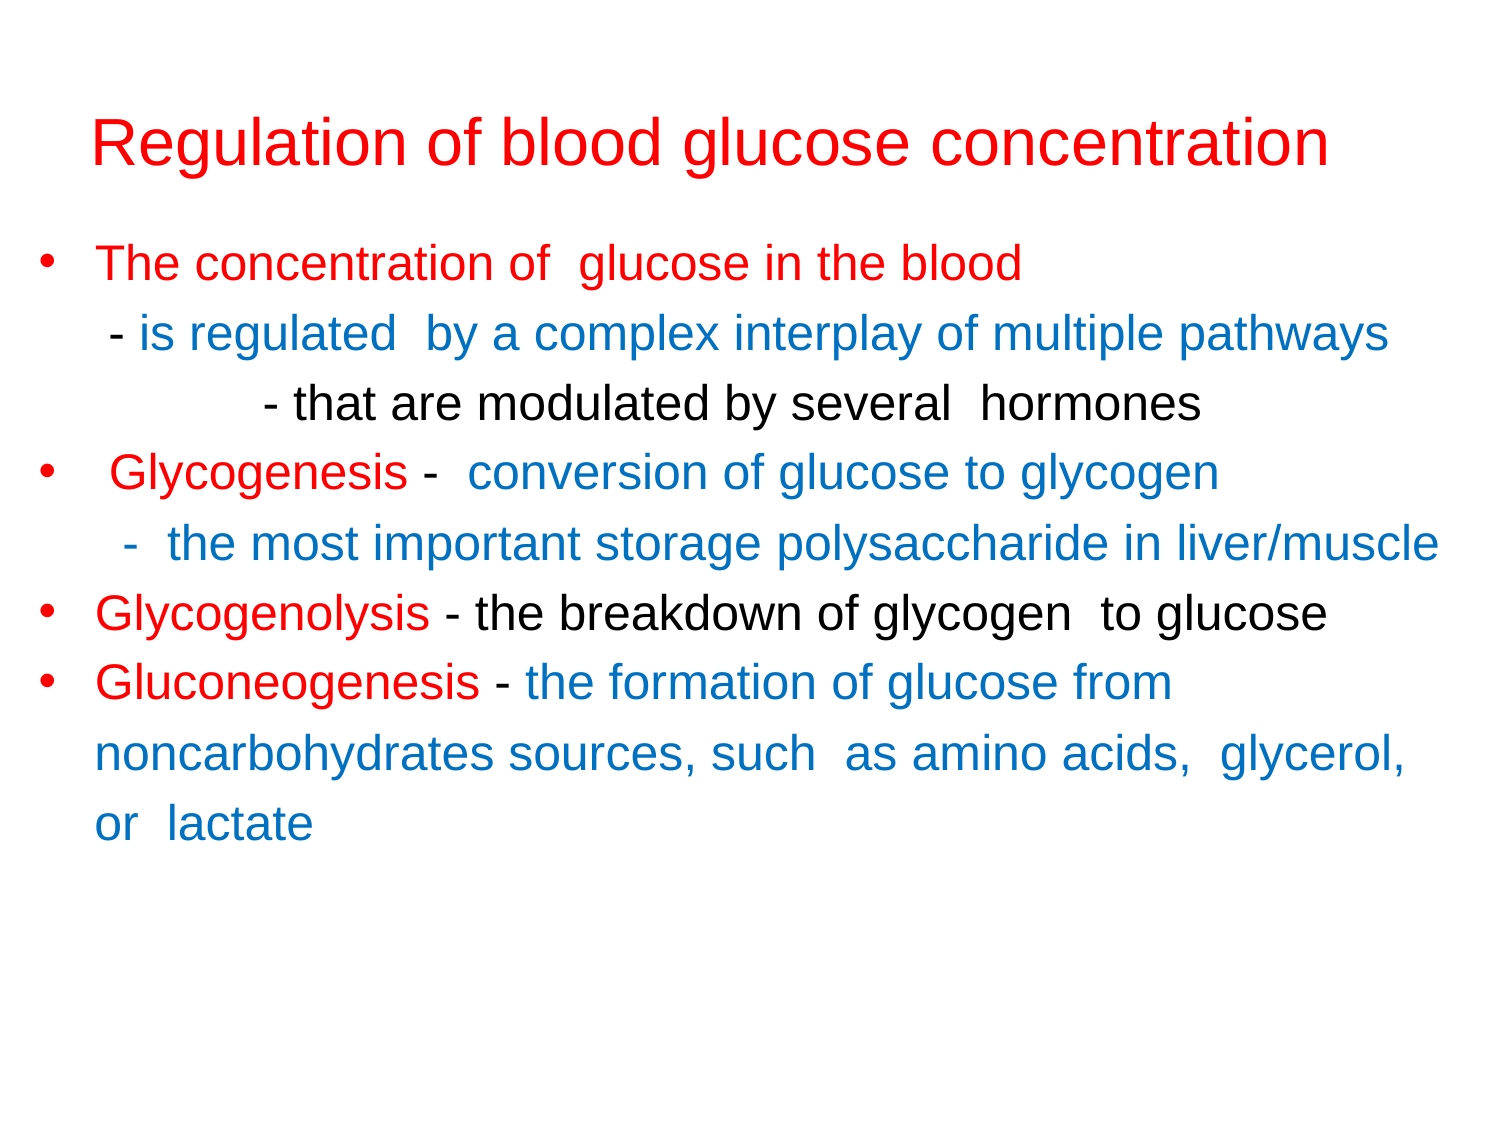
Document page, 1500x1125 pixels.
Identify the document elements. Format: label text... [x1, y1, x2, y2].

list The concentration of glucose in the blood - is regulated by a complex interplay of multiple pathways - that are modulated by several hormones Glycogenesis - conversion of glucose to glycogen - the most important storage polysaccharide in liver/muscle Glycogenolysis - the breakdown of glycogen to glucose Gluconeogenesis - the formation of glucose from noncarbohydrates sources, such as amino acids, glycerol, or lactate [23, 222, 1500, 966]
title Regulation of blood glucose concentration [75, 45, 1425, 222]
